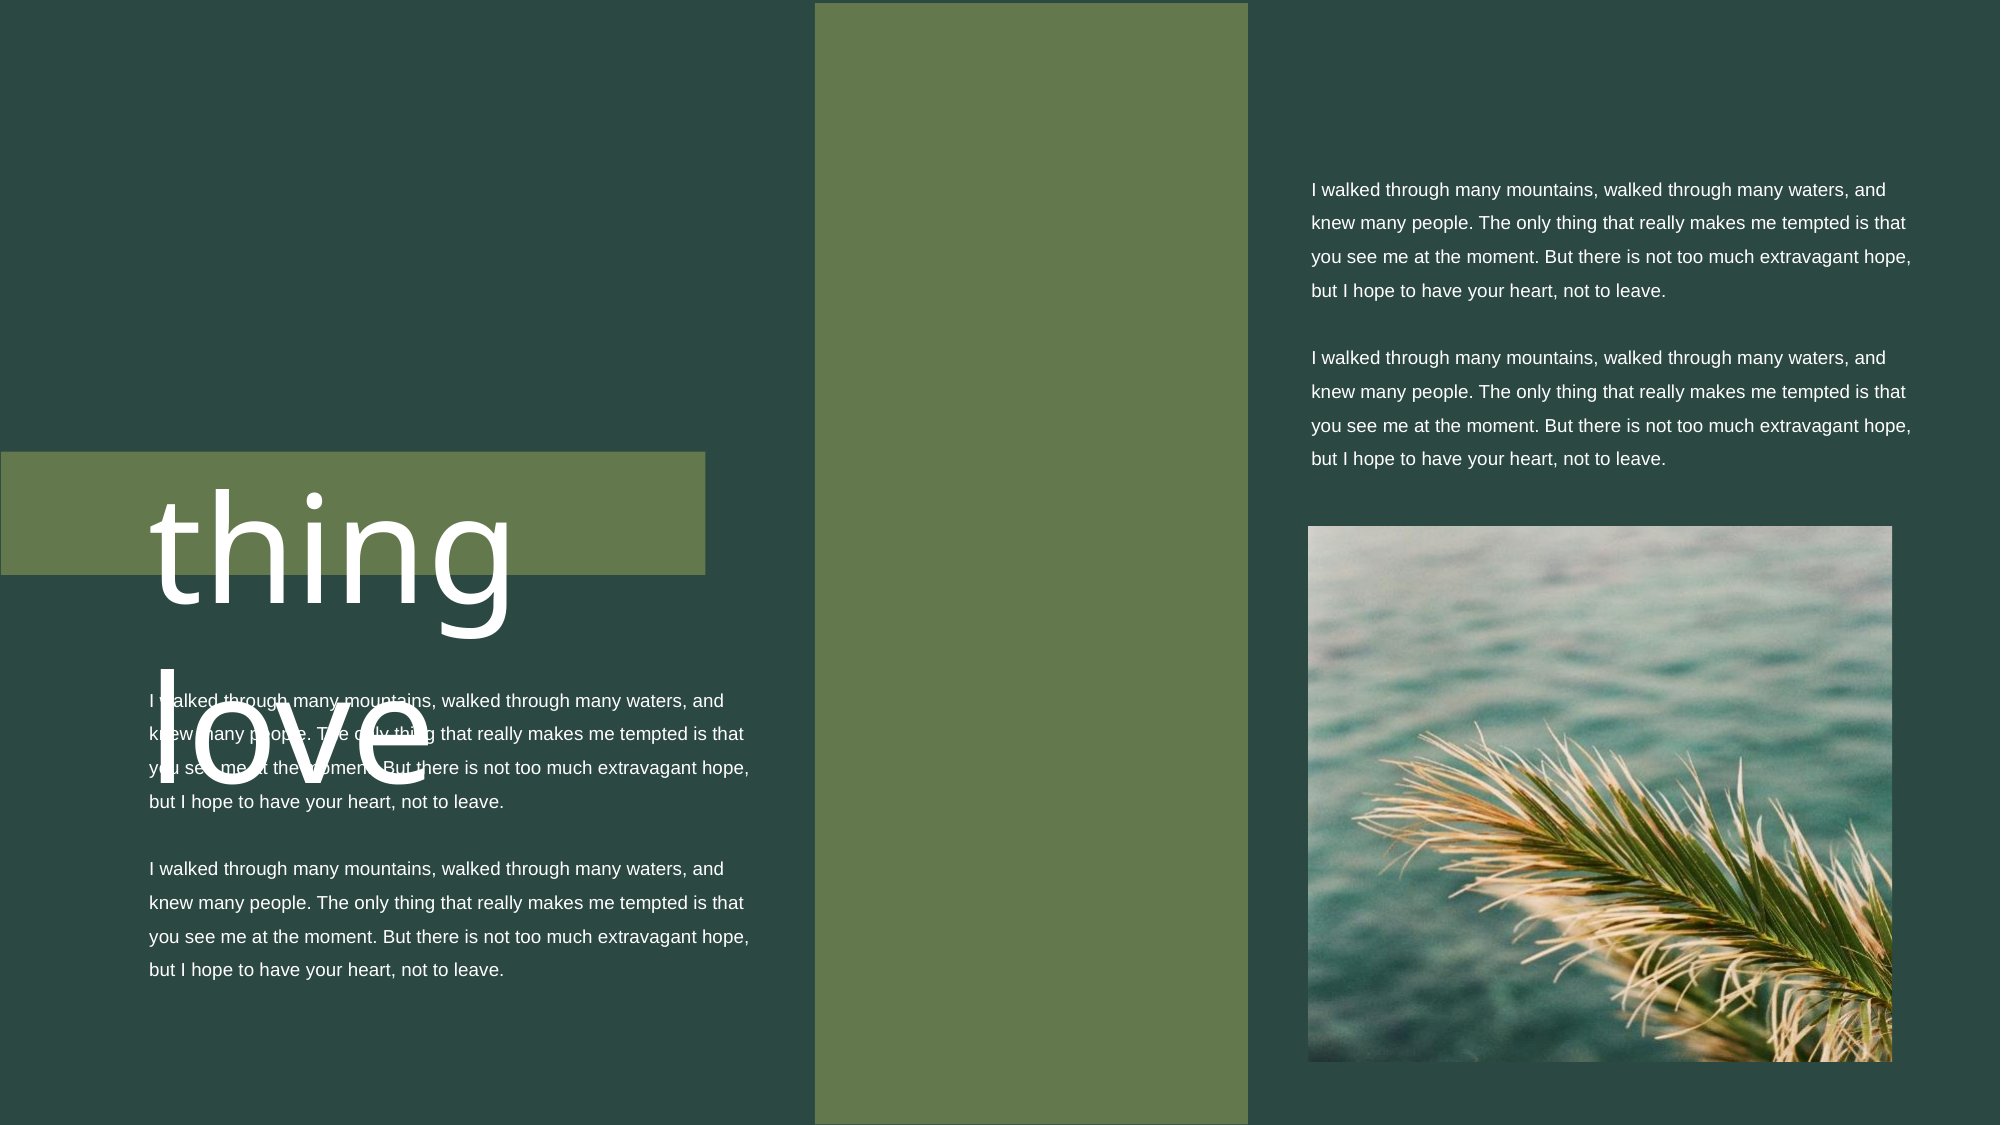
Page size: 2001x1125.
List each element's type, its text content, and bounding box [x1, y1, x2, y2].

text_box [1307, 526, 1893, 1062]
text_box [0, 446, 706, 644]
text_box I walked through many mountains, walked through many waters, and knew many people. The only thing that really makes me tempted is that you see me at the moment. But there is not too much extravagant hope, but I hope to have your heart, not to leave. I walked through many mountains, walked through many waters, and knew many people. The only thing that really makes me tempted is that you see me at the moment. But there is not too much extravagant hope, but I hope to have your heart, not to leave. [1296, 158, 1940, 534]
text_box [814, 2, 1249, 1125]
text_box I walked through many mountains, walked through many waters, and knew many people. The only thing that really makes me tempted is that you see me at the moment. But there is not too much extravagant hope, but I hope to have your heart, not to leave. I walked through many mountains, walked through many waters, and knew many people. The only thing that really makes me tempted is that you see me at the moment. But there is not too much extravagant hope, but I hope to have your heart, not to leave. [134, 669, 778, 1045]
